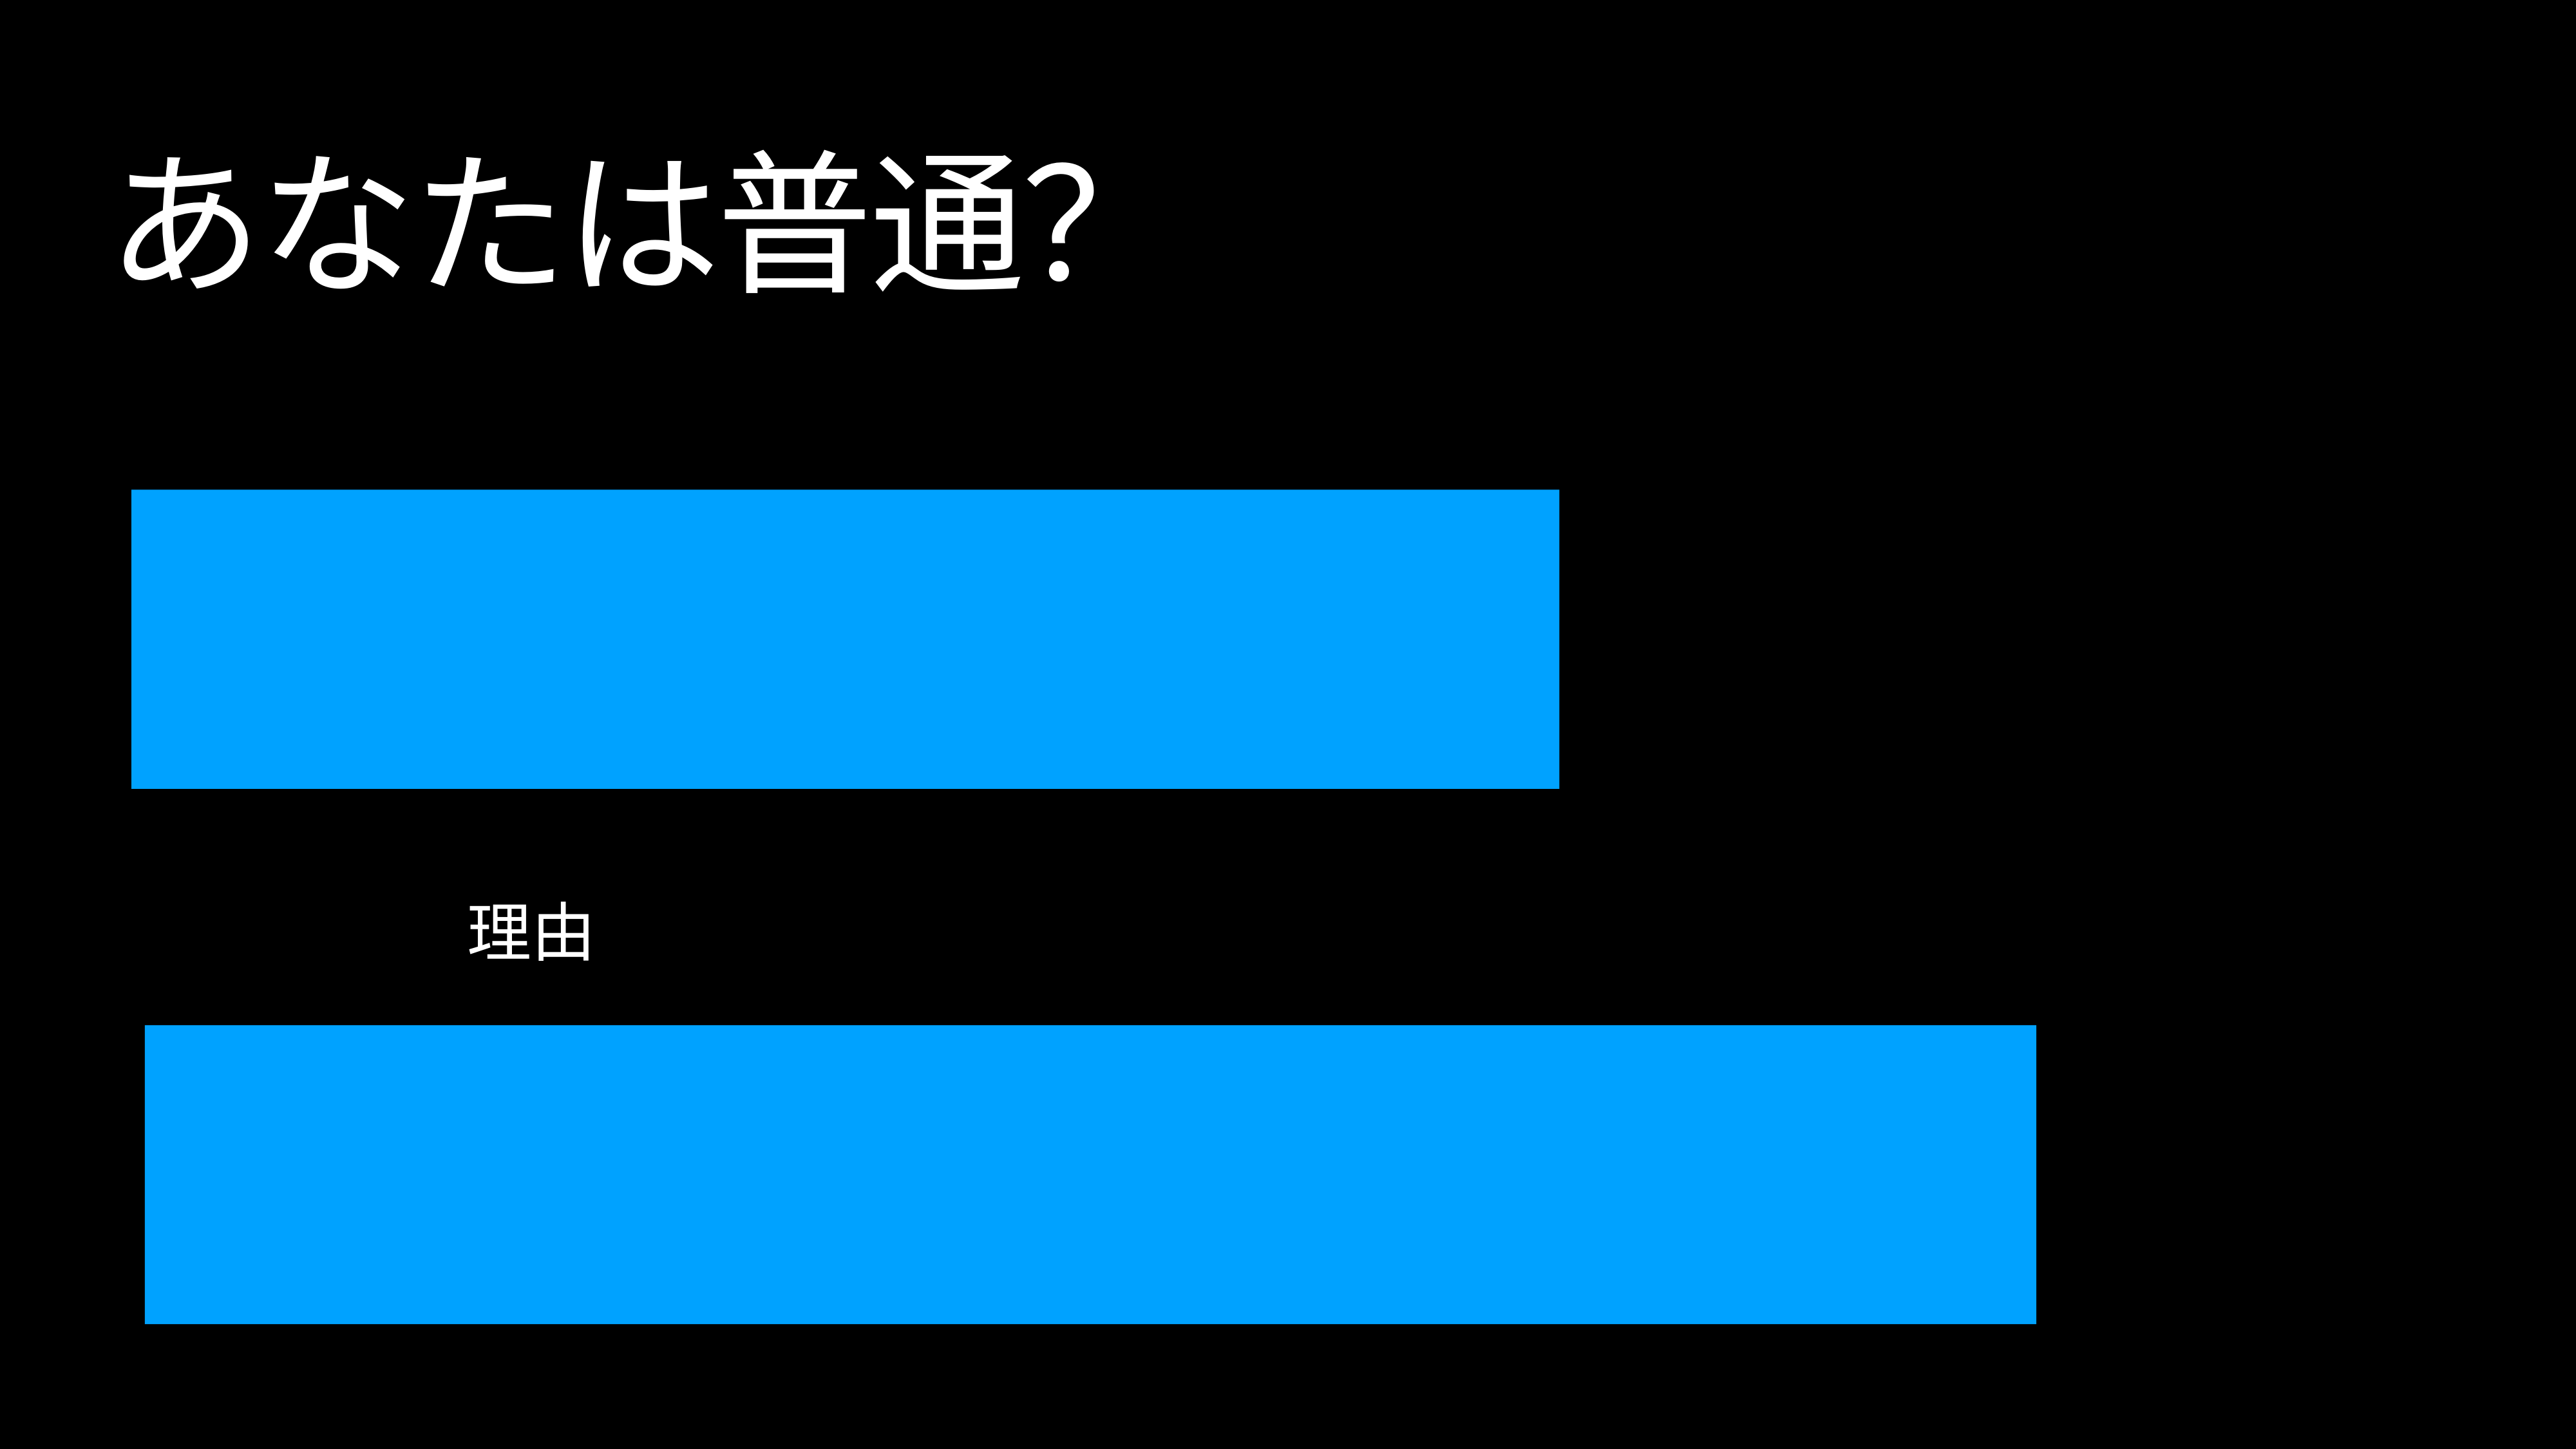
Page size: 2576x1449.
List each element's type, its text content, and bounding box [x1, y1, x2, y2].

text_box [131, 489, 1560, 789]
text_box 理由 [462, 895, 602, 976]
title あなたは普通？ [101, 0, 2423, 482]
text_box [144, 1025, 2036, 1325]
